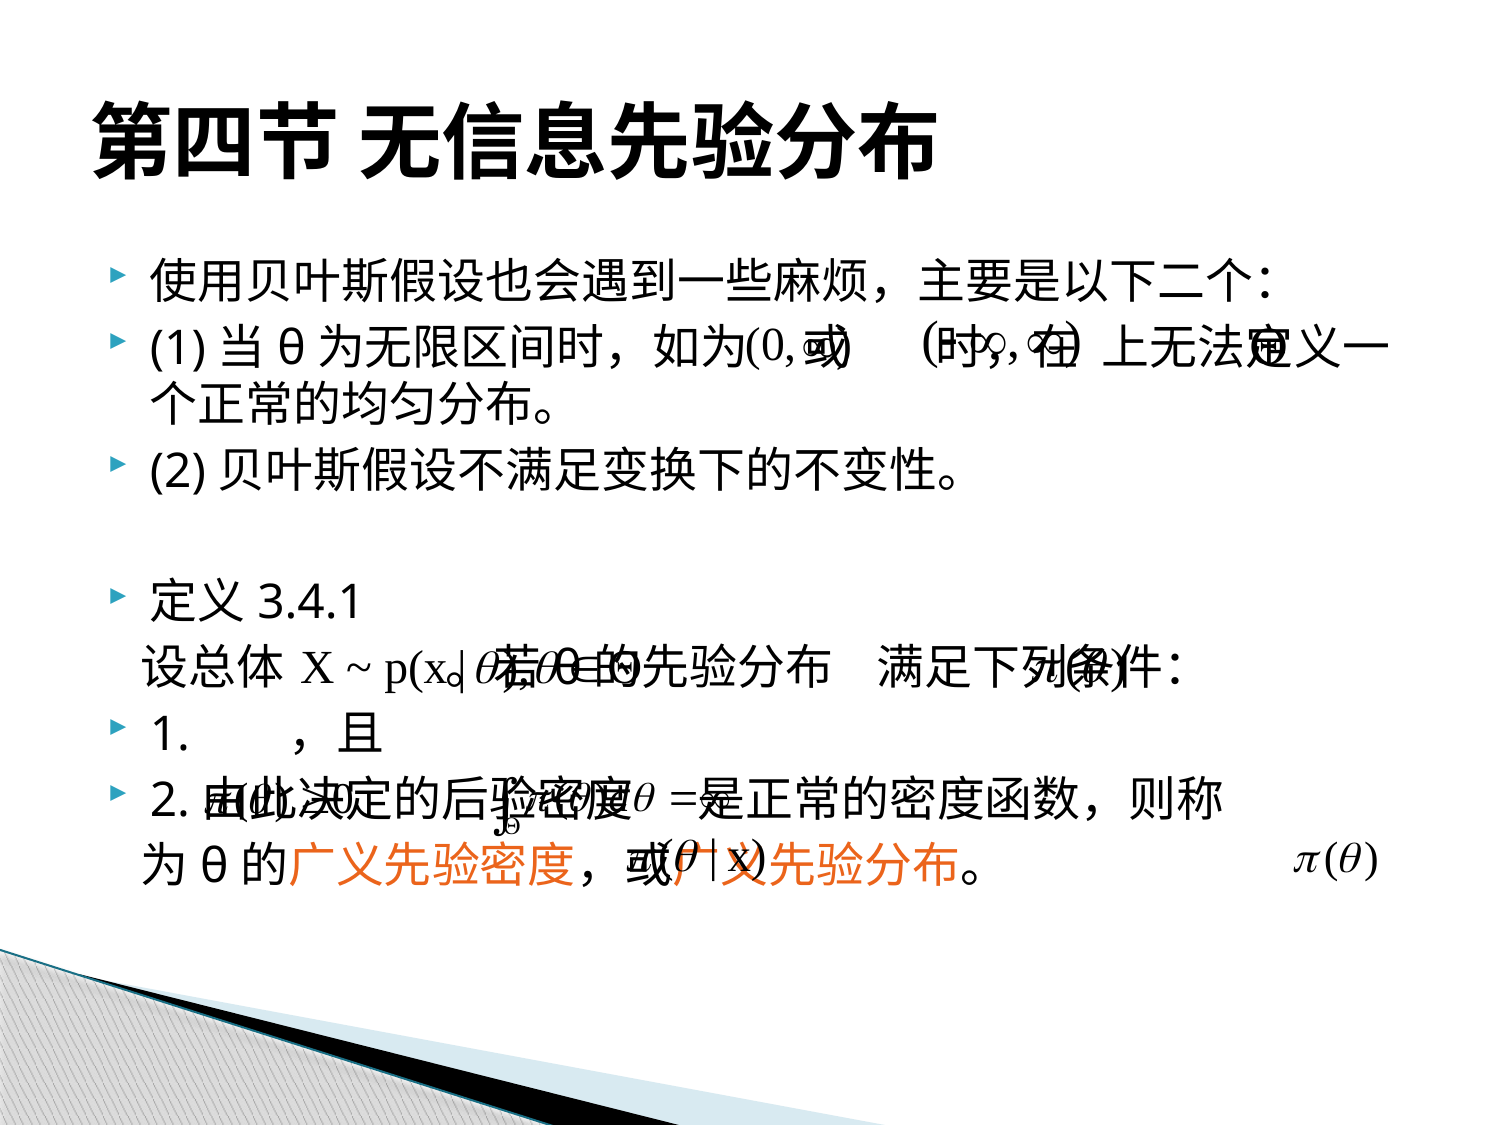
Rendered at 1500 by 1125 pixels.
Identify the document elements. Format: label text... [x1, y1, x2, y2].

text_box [1026, 637, 1137, 704]
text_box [738, 316, 862, 381]
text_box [1241, 316, 1300, 379]
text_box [620, 827, 774, 891]
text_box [1288, 831, 1389, 891]
list 使用贝叶斯假设也会遇到一些麻烦，主要是以下二个： (1)当θ为无限区间时，如为 或 时，在 上无法定义一个正常的均匀分布。 (2)贝叶斯假设不满足变换下的不变性。 定义3.4.1 设总体 。若θ的先验分布 满足下列条件： 1. ，且 2.由此决定的后验密度 是正常的密度函数，则称 为θ的广义先验密度，或广义先验分布。 [75, 243, 1425, 1125]
title 第四节 无信息先验分布 [75, 45, 1425, 233]
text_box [480, 762, 739, 844]
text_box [292, 639, 651, 704]
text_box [198, 773, 361, 833]
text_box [913, 309, 1091, 381]
